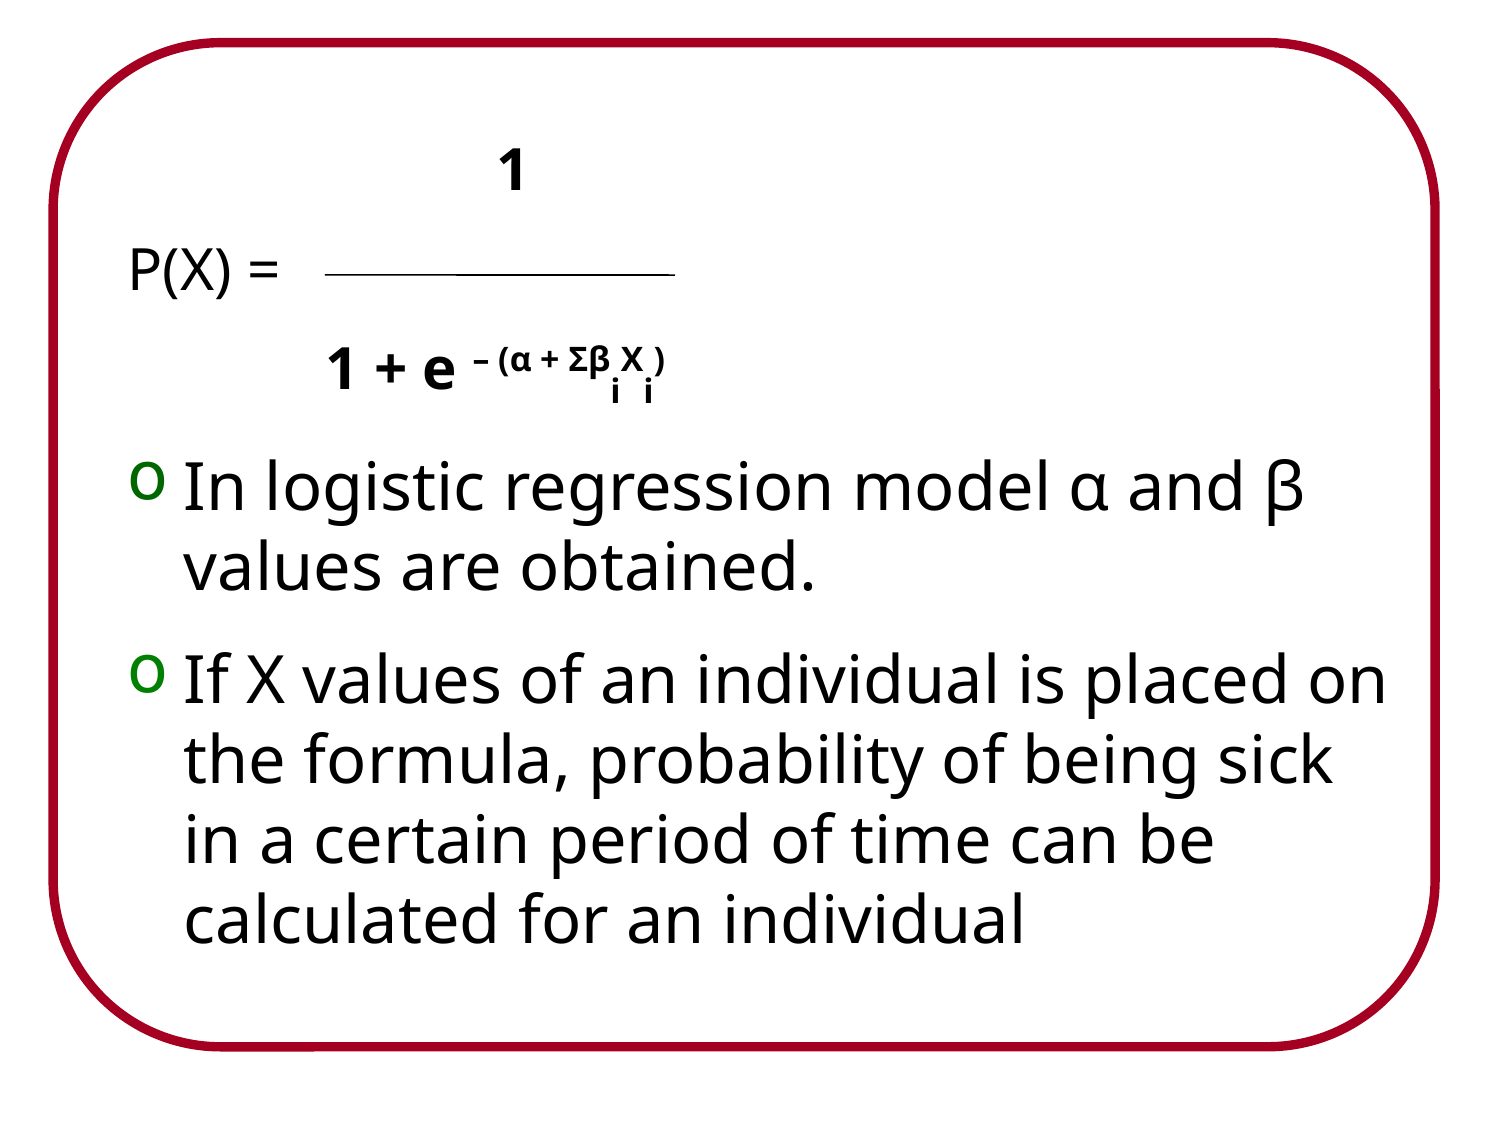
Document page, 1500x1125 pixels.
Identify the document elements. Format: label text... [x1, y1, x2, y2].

list 1 P(X) = 1 + e – (α + ΣβiXi) In logistic regression model α and β values ​​are obtained. If X values of an individual is placed on the formula, probability of being sick in a certain period of time can be calculated for an individual [112, 124, 1412, 1001]
